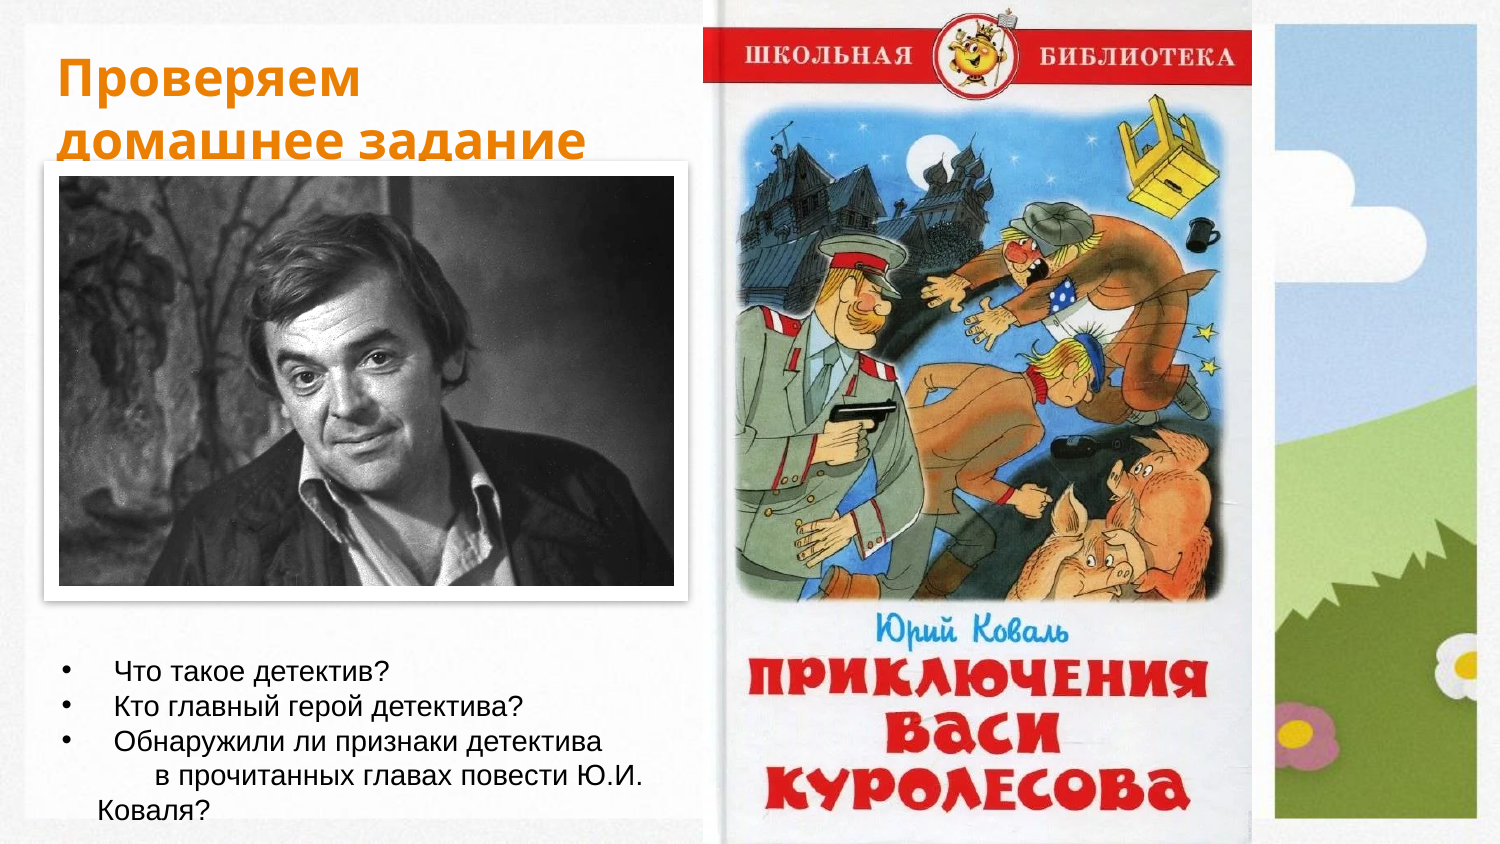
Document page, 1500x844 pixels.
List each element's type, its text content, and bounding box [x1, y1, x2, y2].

picture [0, 0, 1500, 844]
text_box Что такое детектив? Кто главный герой детектива? Обнаружили ли признаки детектива в прочитанных главах повести Ю.И. Коваля? [46, 644, 692, 834]
title Проверяем домашнее задание [41, 29, 697, 189]
